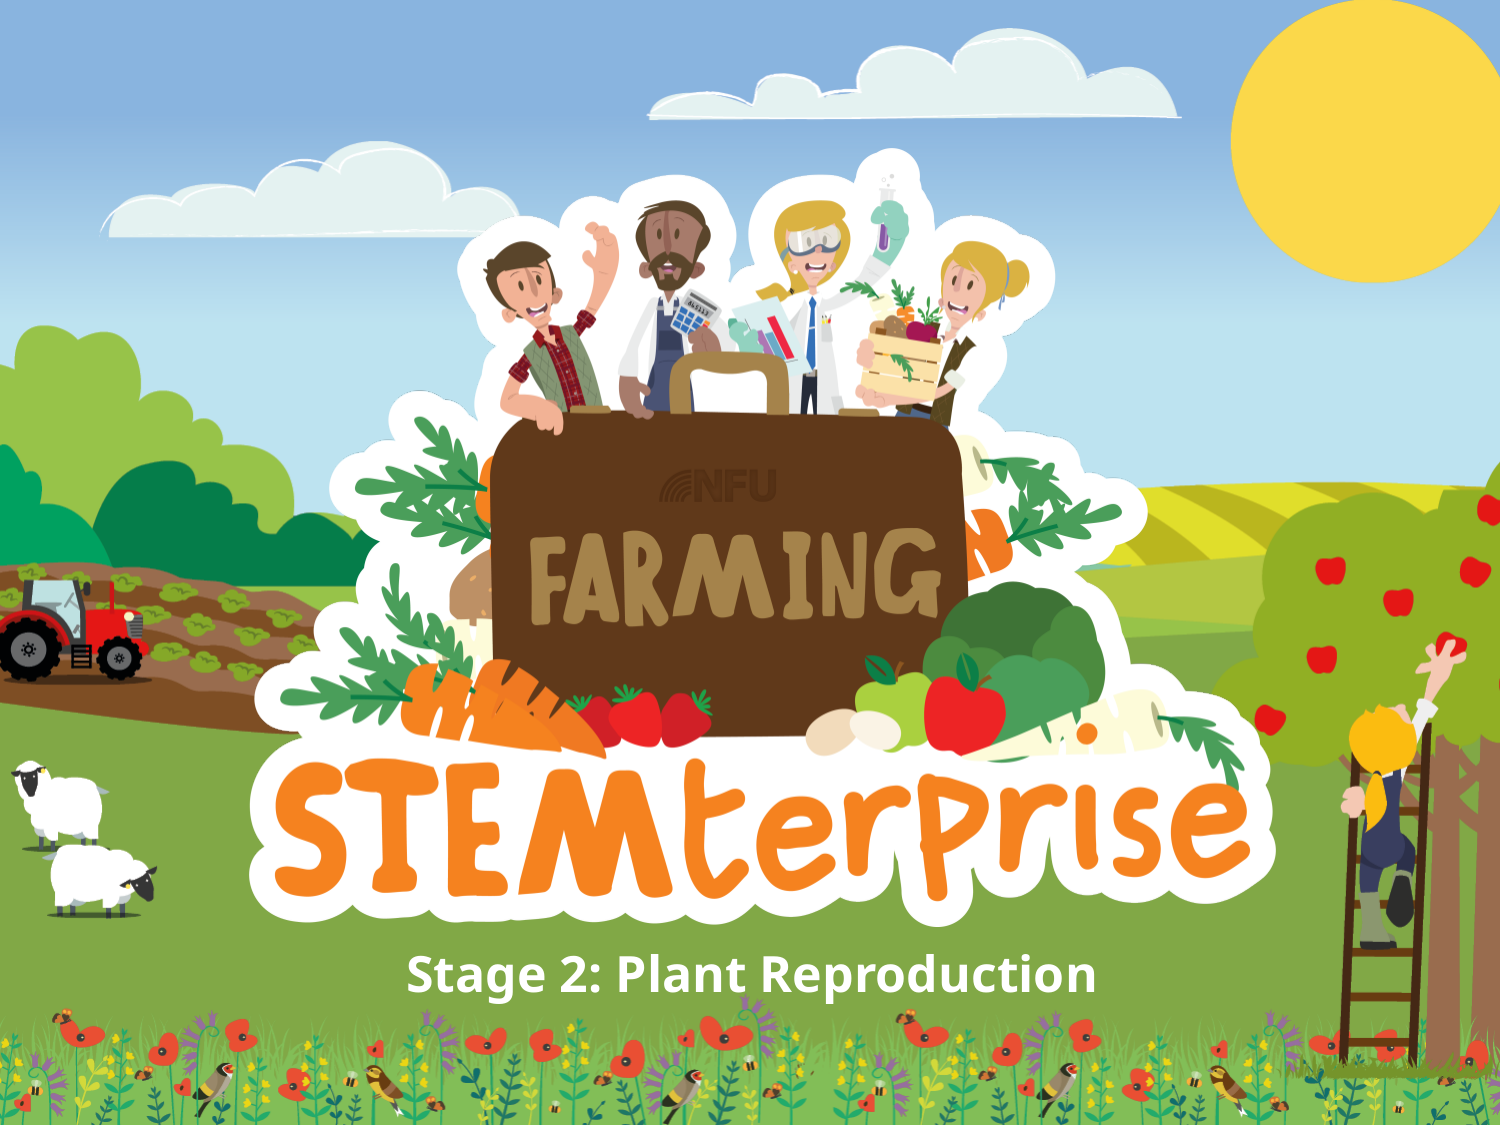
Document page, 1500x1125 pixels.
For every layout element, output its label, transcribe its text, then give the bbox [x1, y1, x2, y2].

subtitle Stage 2: Plant Reproduction [2, 935, 1500, 1125]
picture [0, 0, 1500, 1125]
